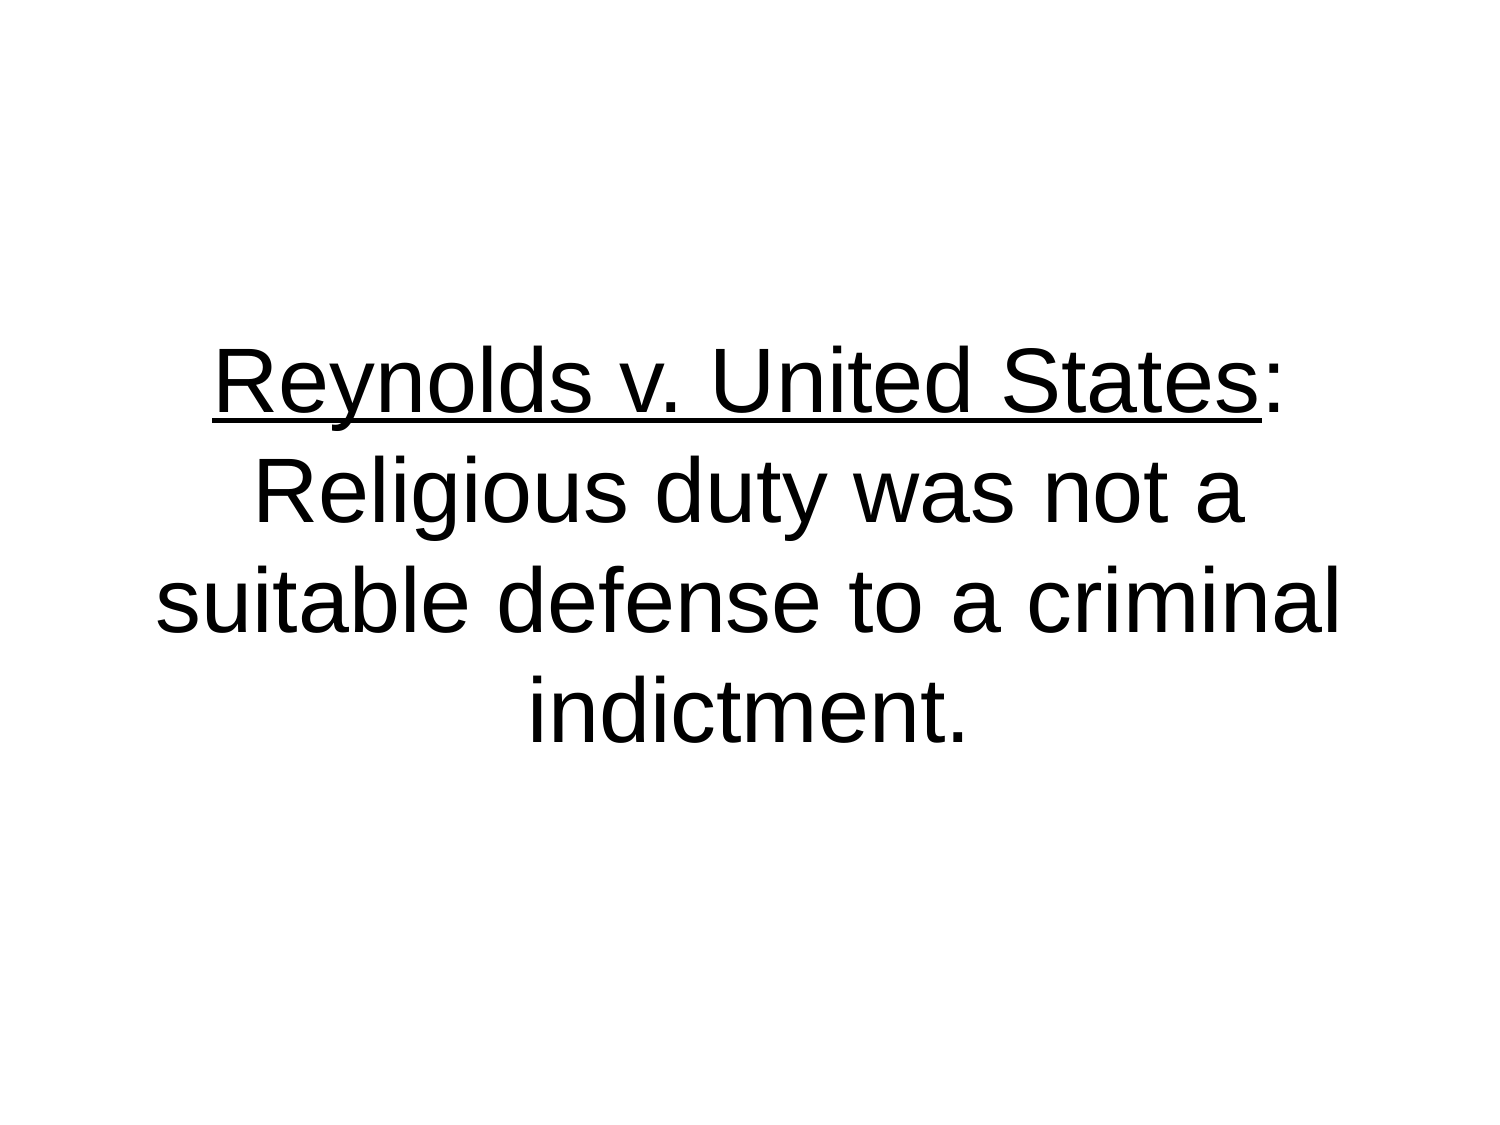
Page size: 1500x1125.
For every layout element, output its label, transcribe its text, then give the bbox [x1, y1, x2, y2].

title Reynolds v. United States: Religious duty was not a suitable defense to a criminal indictment. [74, 44, 1426, 1038]
